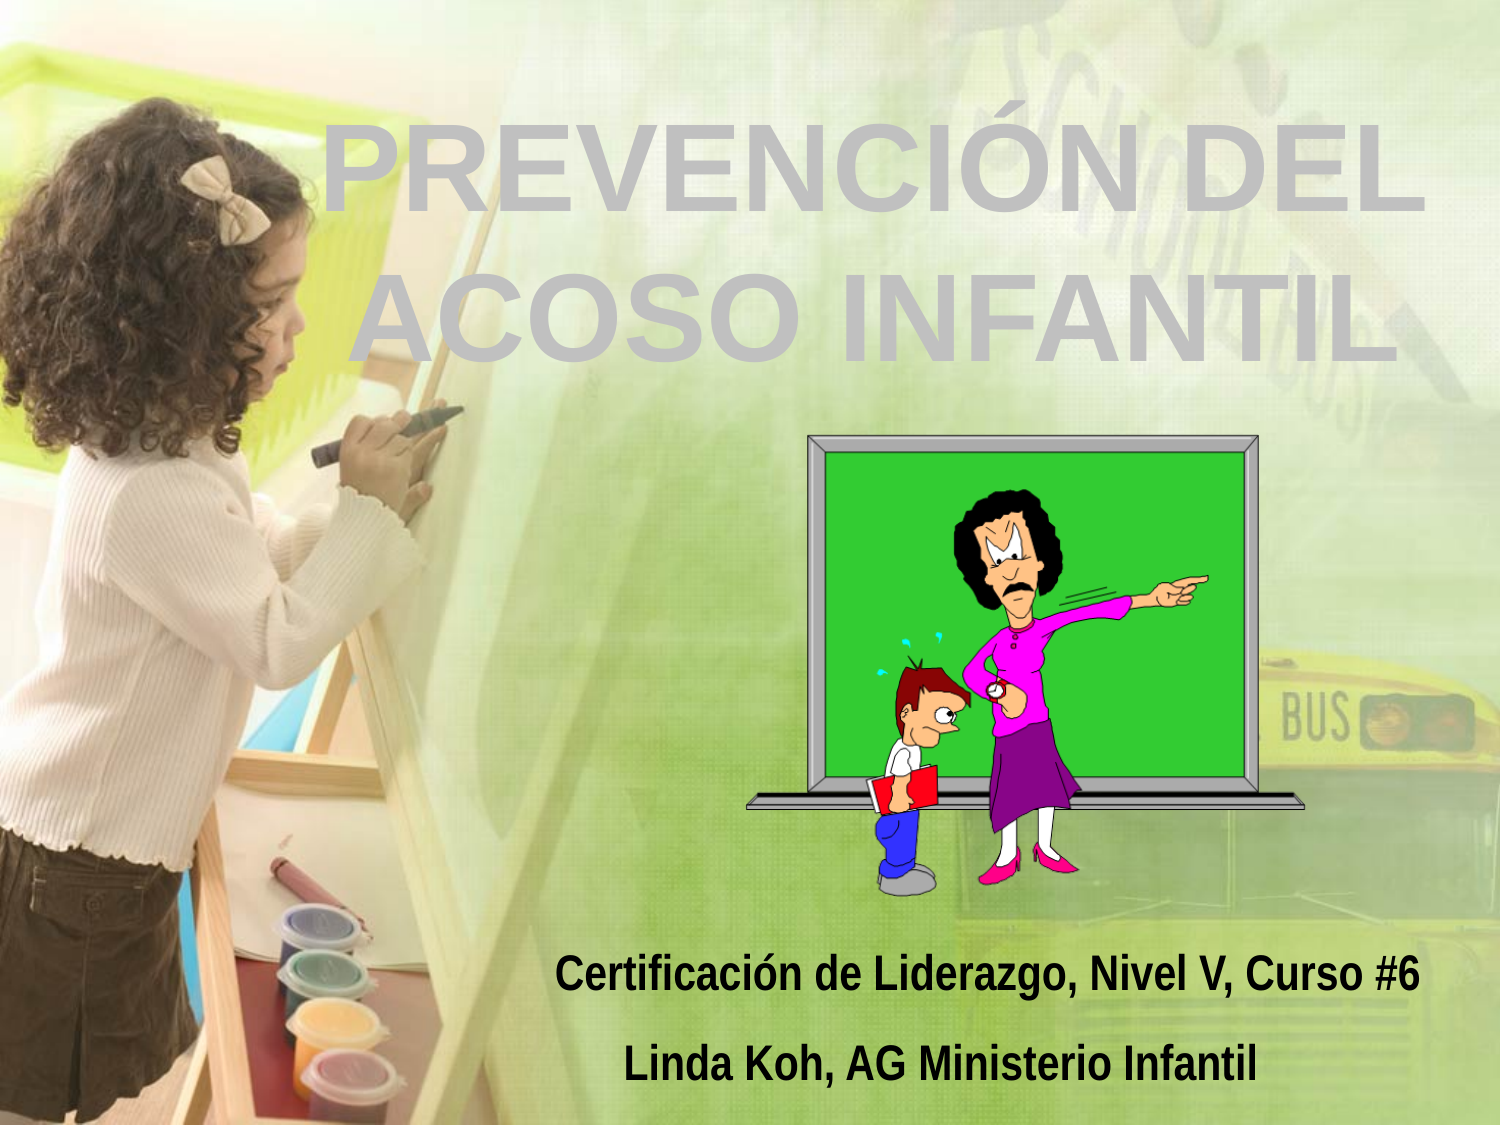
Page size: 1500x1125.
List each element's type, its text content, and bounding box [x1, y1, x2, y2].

text_box Certificación de Liderazgo, Nivel V, Curso #6 Linda Koh, AG Ministerio Infantil [540, 903, 1437, 1098]
picture [0, 0, 1500, 1125]
title PREVENCIÓN DEL ACOSO INFANTIL [298, 116, 1448, 358]
